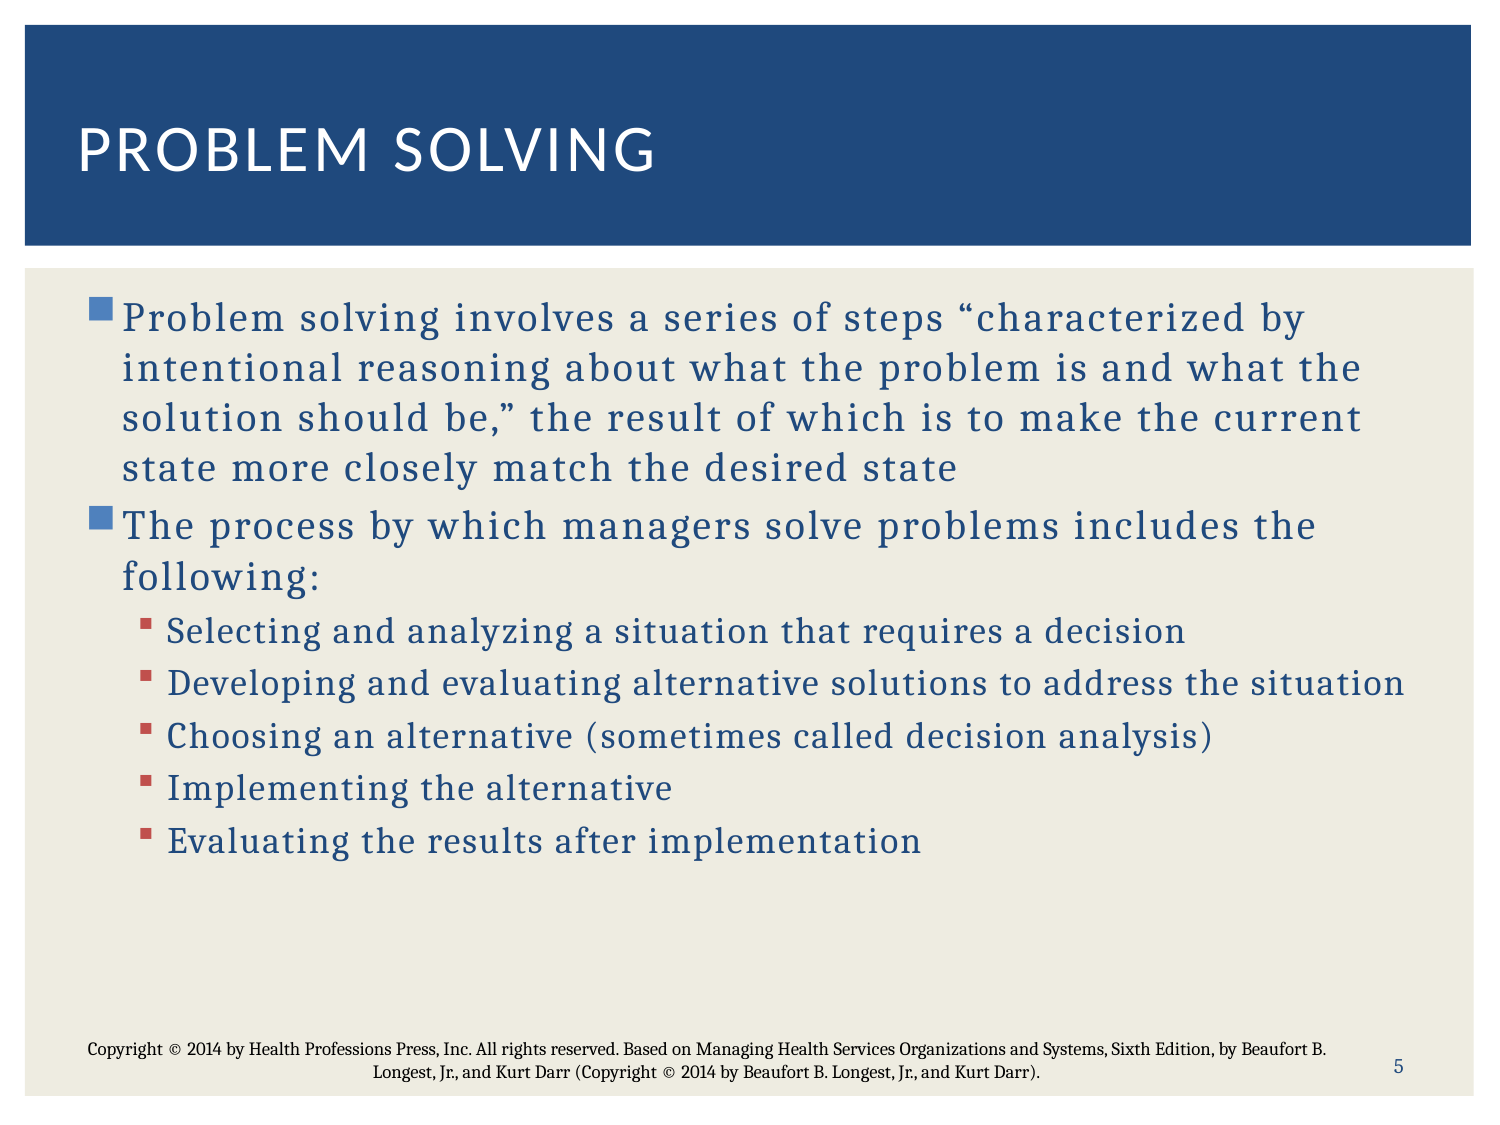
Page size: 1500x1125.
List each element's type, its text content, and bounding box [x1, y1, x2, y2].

list Problem solving involves a series of steps “characterized by intentional reasoning about what the problem is and what the solution should be,” the result of which is to make the current state more closely match the desired state The process by which managers solve problems includes the following: Selecting and analyzing a situation that requires a decision Developing and evaluating alternative solutions to address the situation Choosing an alternative (sometimes called decision analysis) Implementing the alternative Evaluating the results after implementation [62, 281, 1442, 1005]
slide_number 5 [1349, 1041, 1448, 1089]
title Problem solving [62, 58, 1438, 232]
